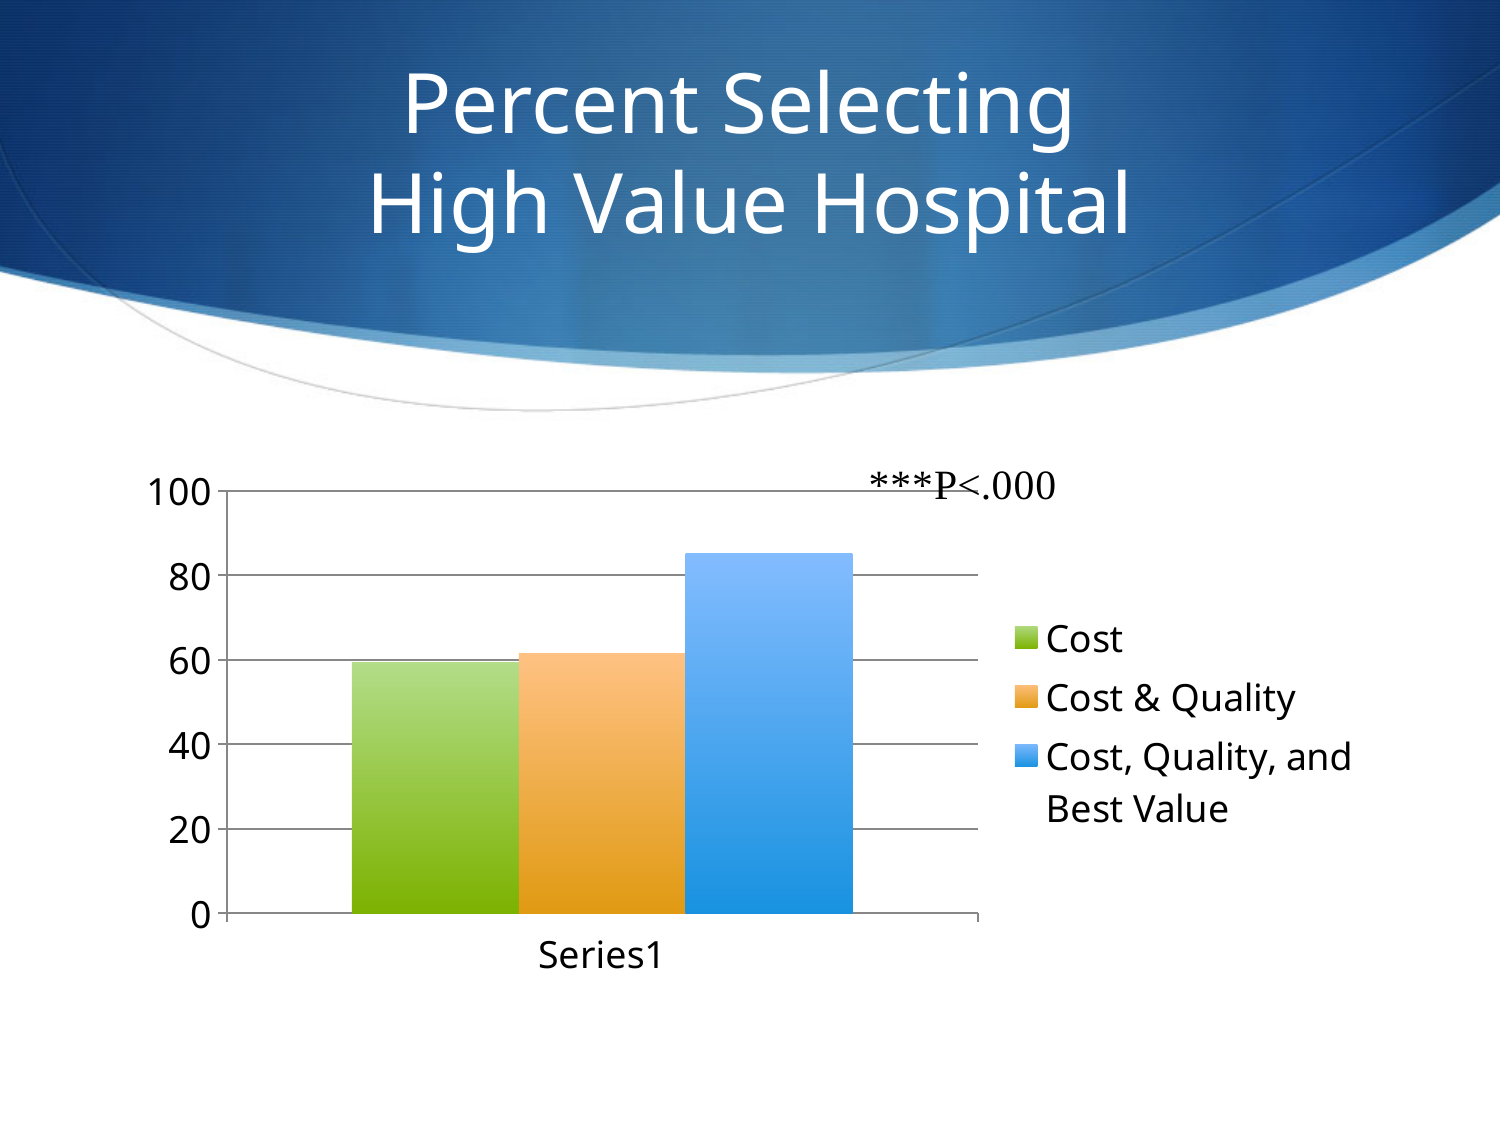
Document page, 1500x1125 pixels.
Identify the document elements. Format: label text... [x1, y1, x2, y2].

chart [120, 453, 1379, 991]
picture [0, 0, 1500, 1125]
title Percent Selecting High Value Hospital [75, 56, 1425, 245]
